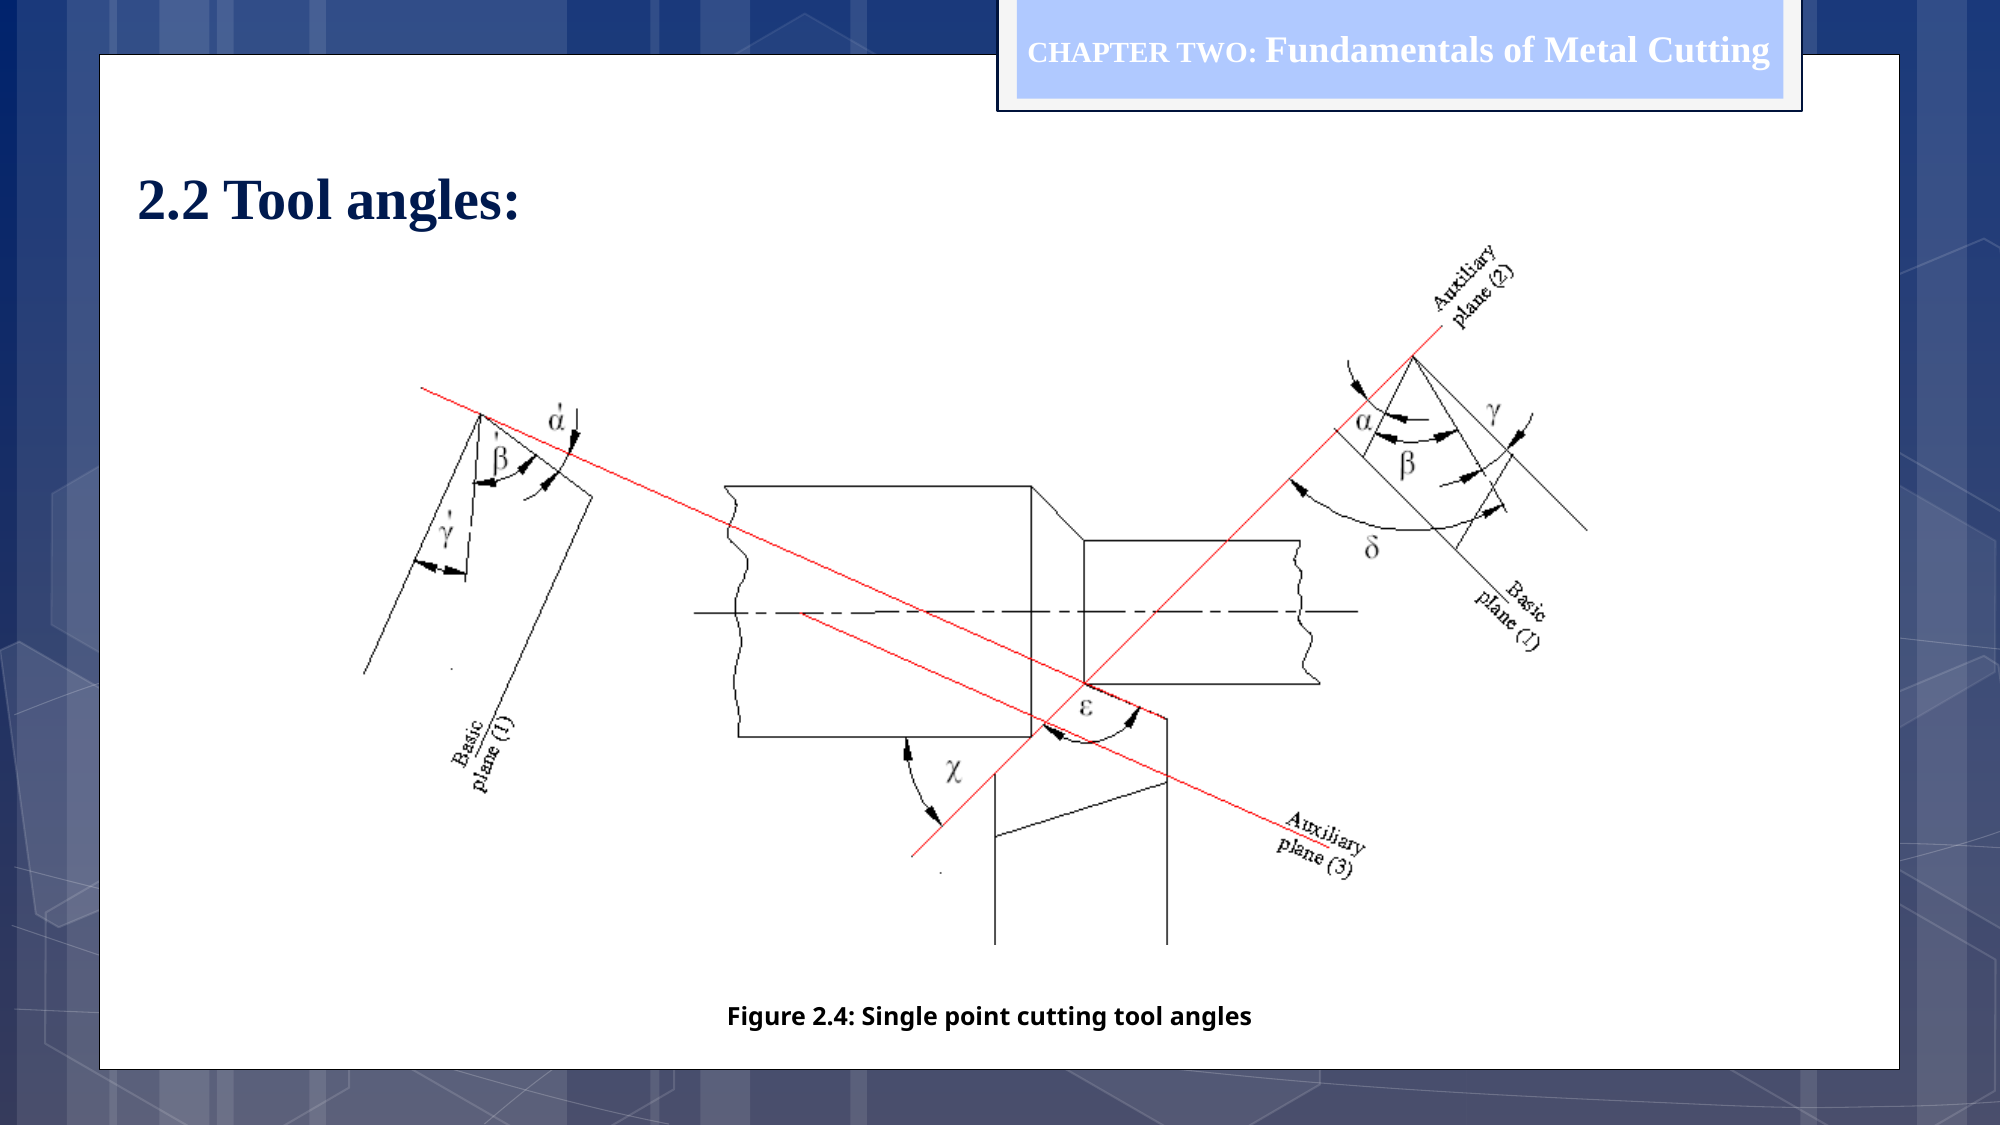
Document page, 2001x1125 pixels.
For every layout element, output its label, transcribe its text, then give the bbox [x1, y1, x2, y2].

text_box Figure 2.4: Single point cutting tool angles [712, 992, 1268, 1038]
text_box CHAPTER TWO: Fundamentals of Metal Cutting [940, 0, 1858, 78]
text_box 2.2 Tool angles: [122, 93, 1858, 240]
picture [341, 238, 1639, 945]
